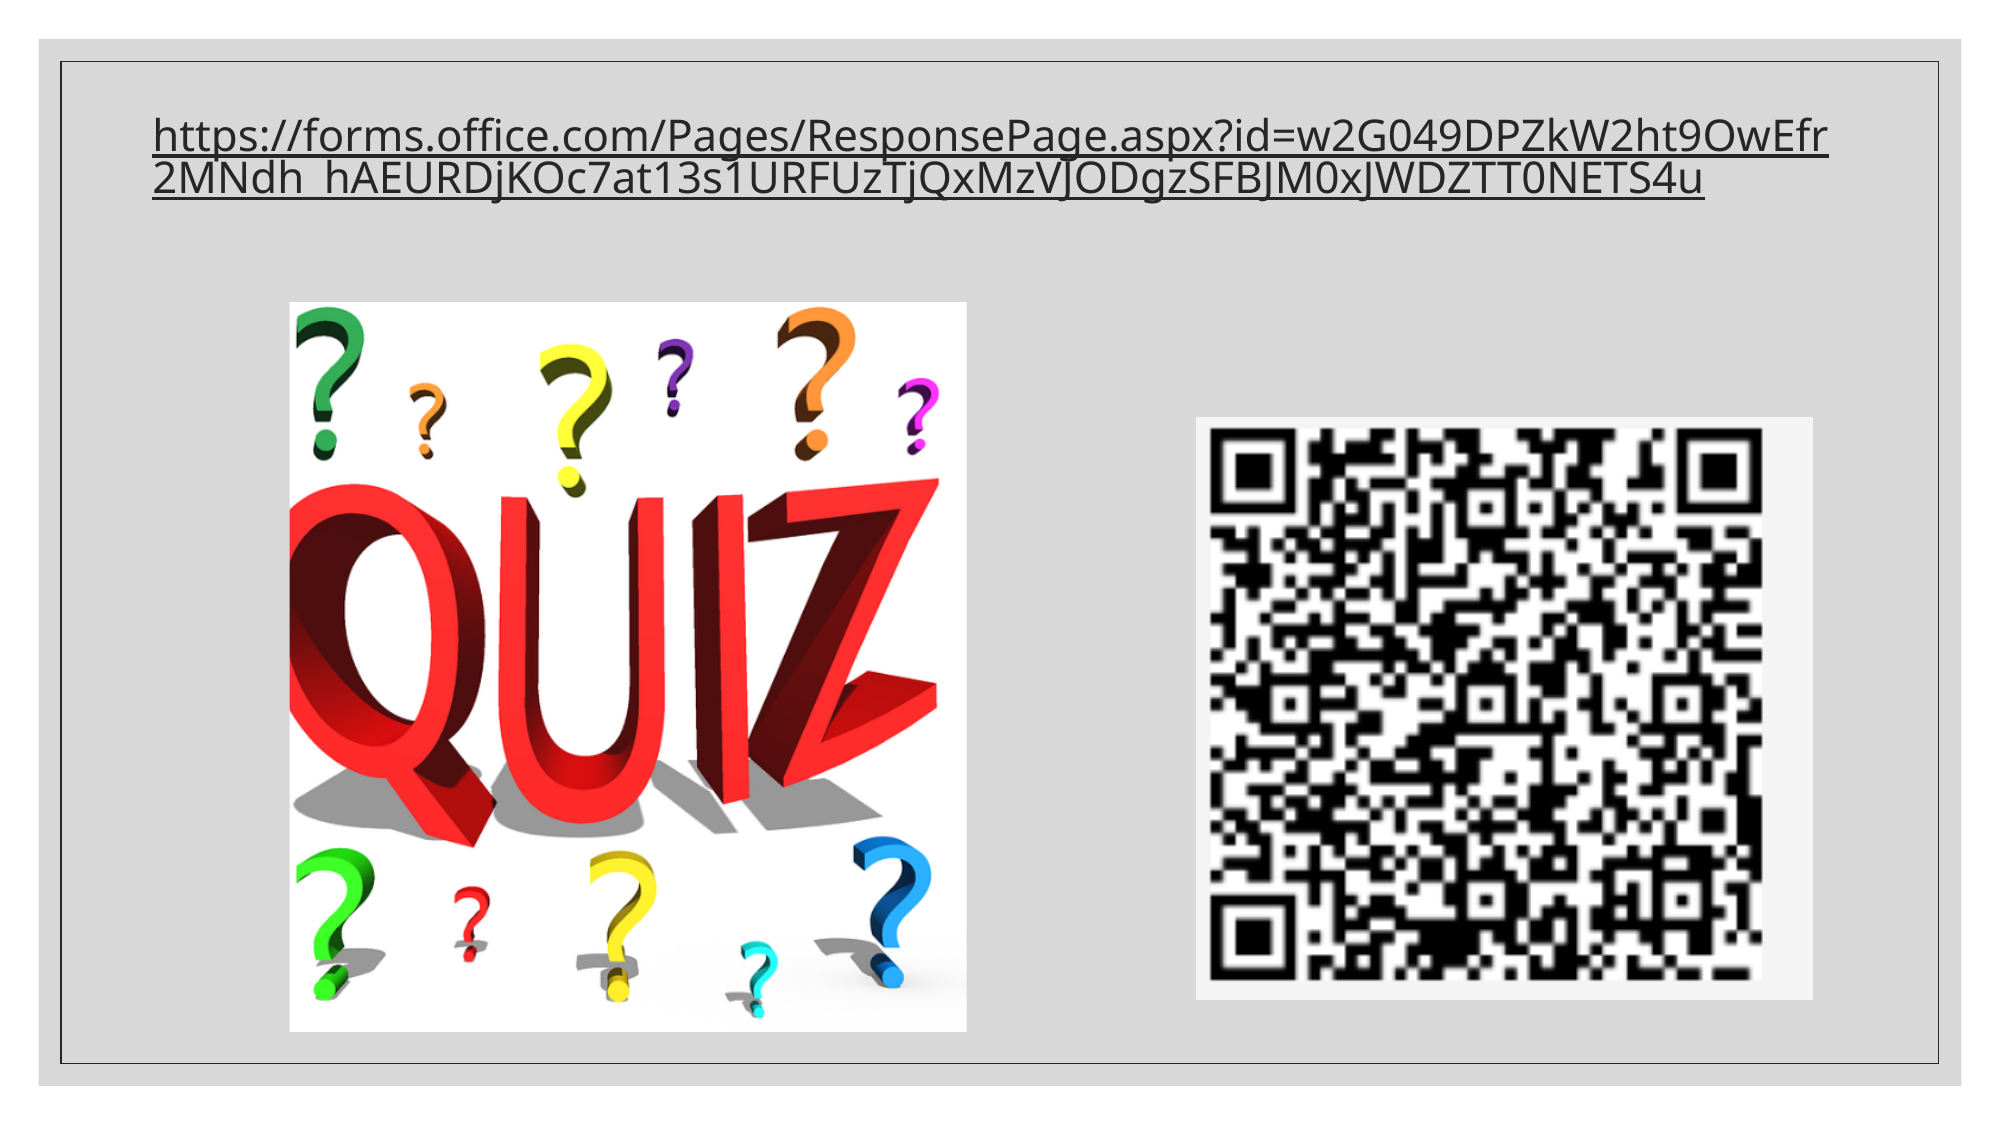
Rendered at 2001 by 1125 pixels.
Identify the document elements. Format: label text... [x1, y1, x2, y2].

picture [289, 302, 967, 1032]
title https://forms.office.com/Pages/ResponsePage.aspx?id=w2G049DPZkW2ht9OwEfr2MNdh_hAEURDjKOc7at13s1URFUzTjQxMzVJODgzSFBJM0xJWDZTT0NETS4u [137, 92, 1863, 278]
picture [1196, 417, 1813, 1000]
